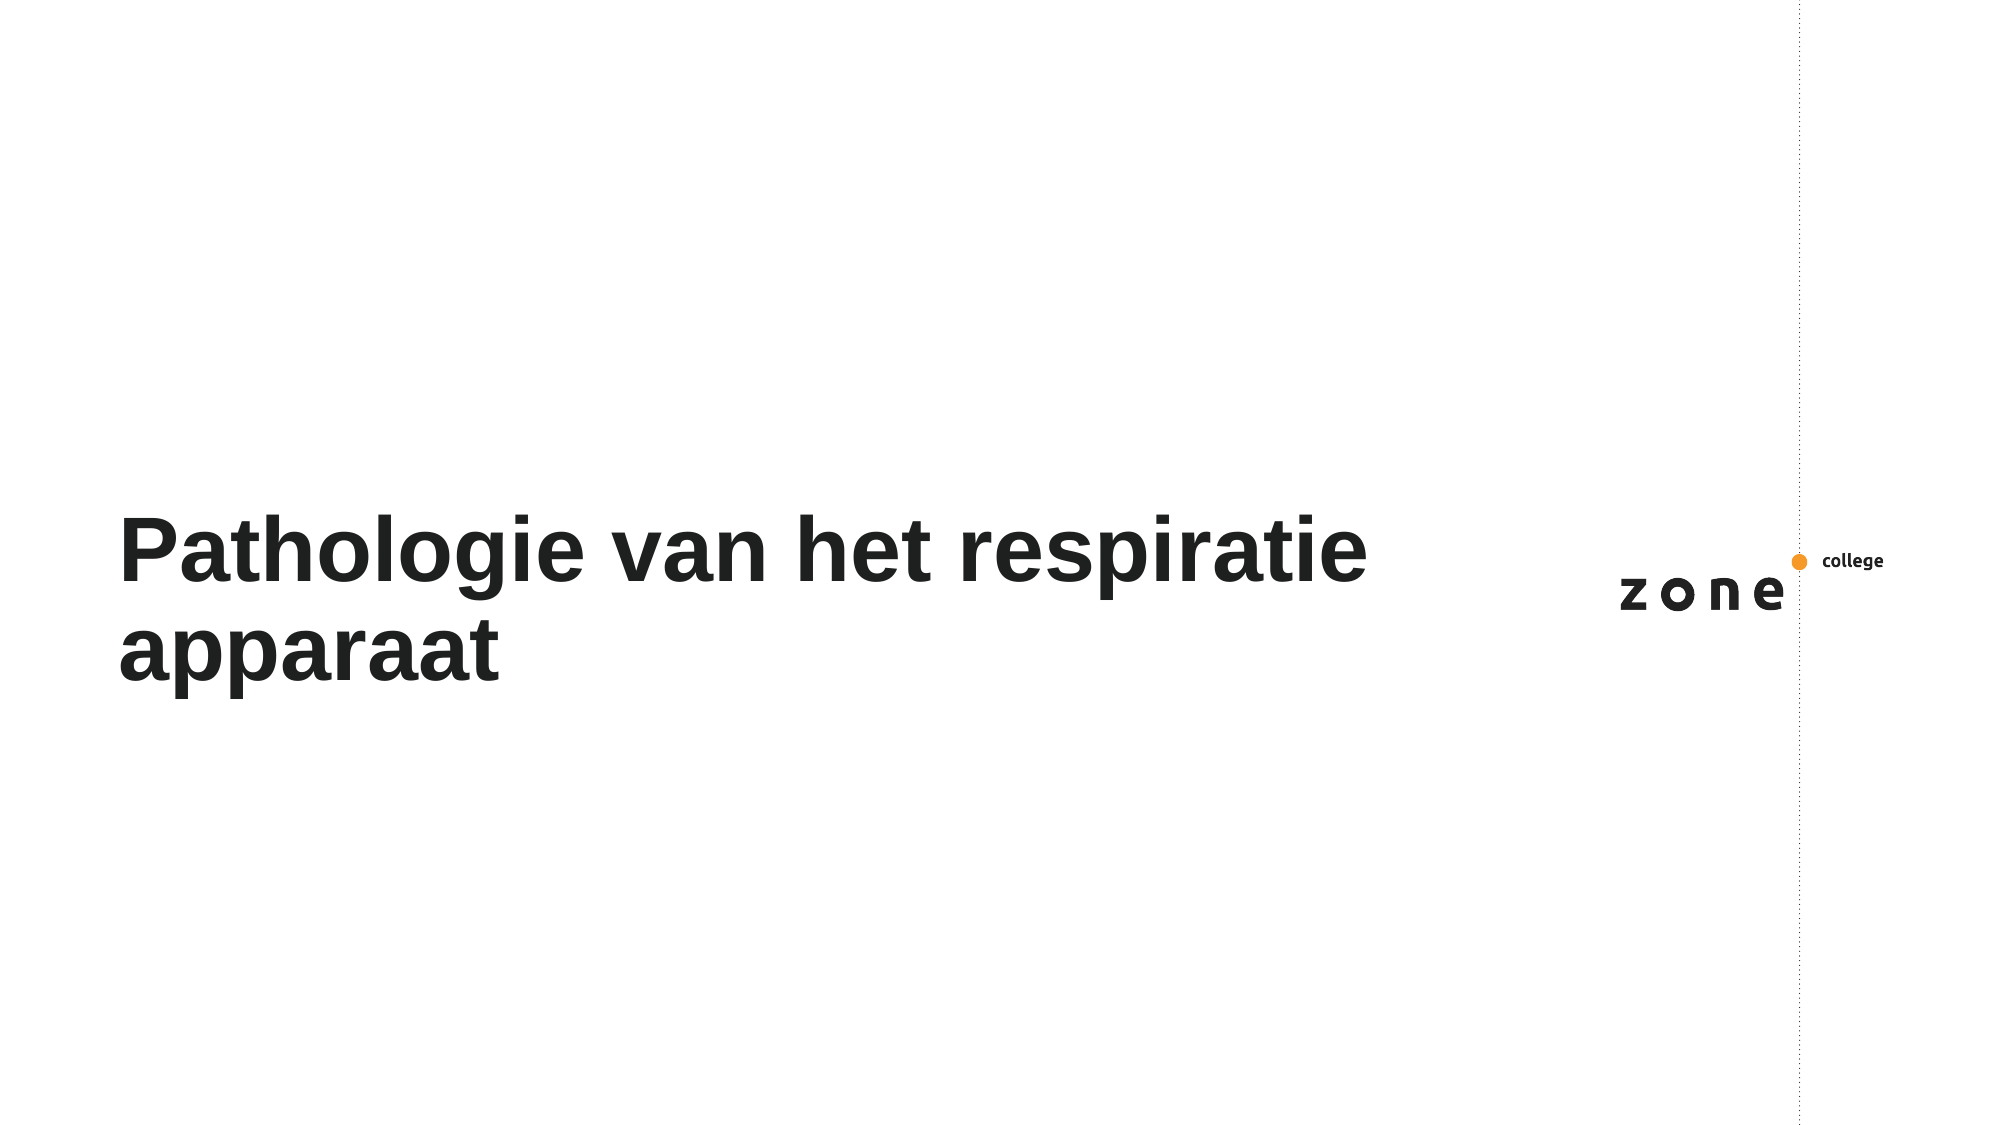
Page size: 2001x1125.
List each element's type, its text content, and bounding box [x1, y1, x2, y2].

title Pathologie van het respiratie apparaat [118, 501, 1477, 621]
picture [1596, 0, 2001, 1125]
